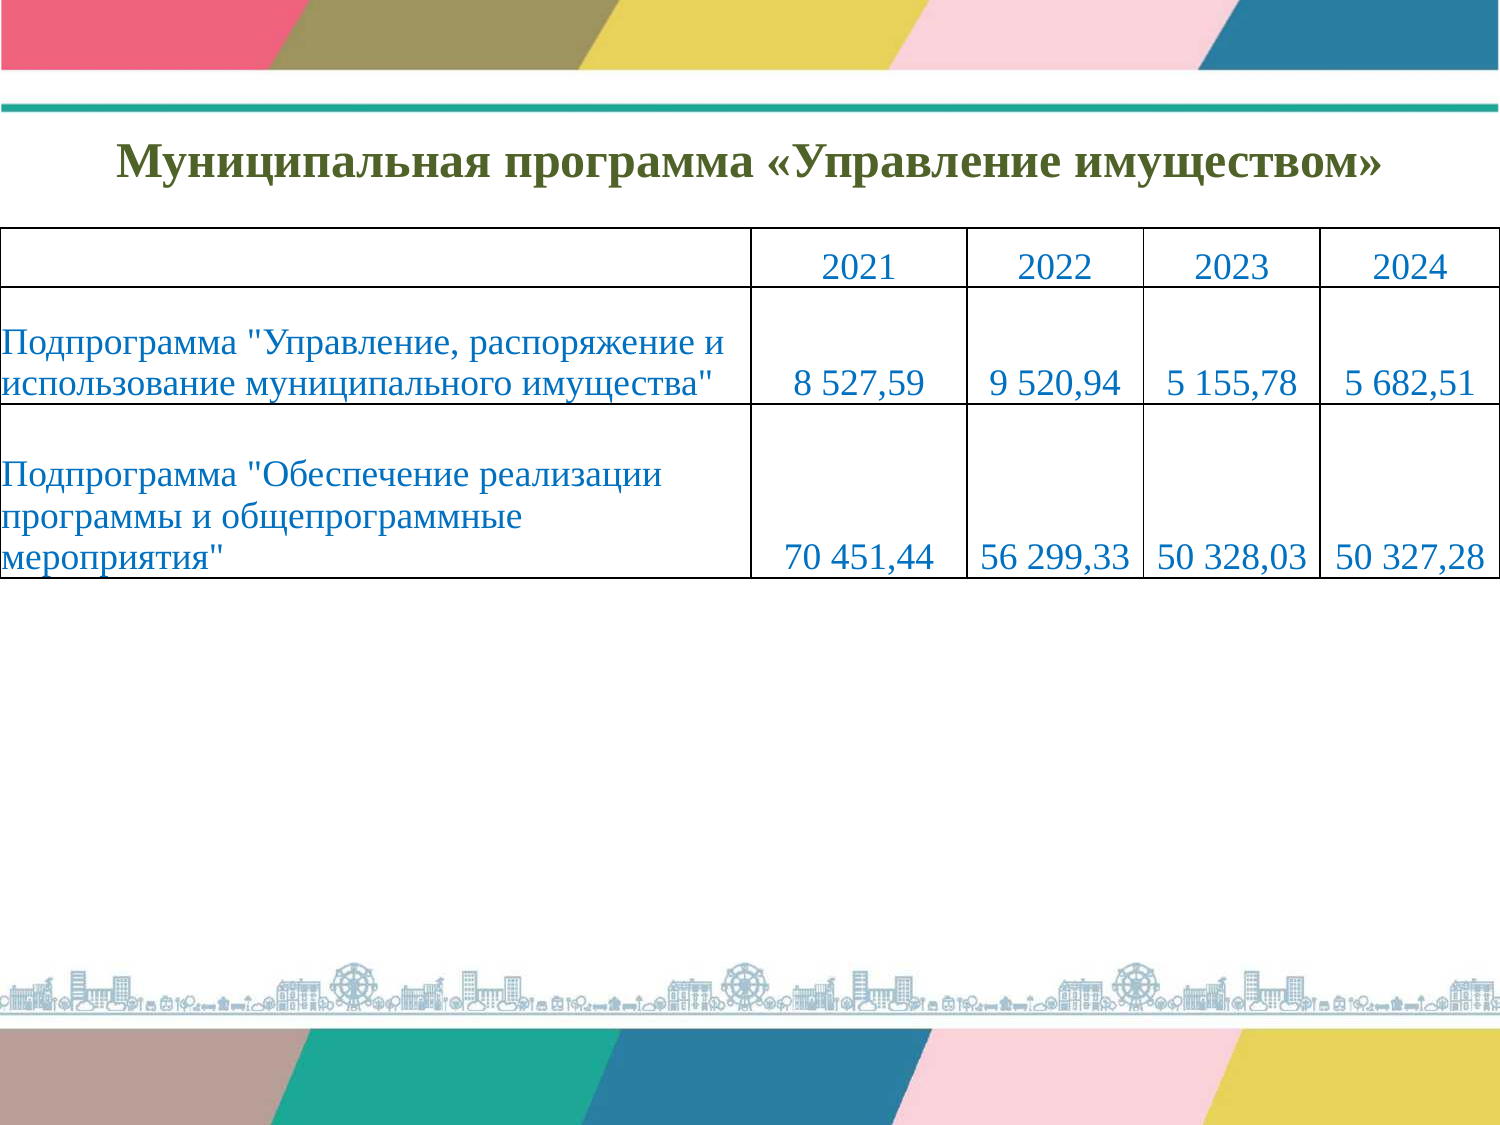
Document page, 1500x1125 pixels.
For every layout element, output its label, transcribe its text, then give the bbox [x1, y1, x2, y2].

table_cell 50 327,28 [1321, 405, 1499, 577]
picture [0, 962, 1500, 1125]
table_cell Подпрограмма "Обеспечение реализации программы и общепрограммные мероприятия" [1, 405, 750, 577]
table_cell 5 155,78 [1144, 288, 1319, 403]
table_cell 70 451,44 [752, 405, 966, 577]
table_cell 5 682,51 [1321, 288, 1499, 403]
table_cell 56 299,33 [968, 405, 1143, 577]
picture [0, 0, 1500, 115]
title Муниципальная программа «Управление имуществом» [0, 121, 1500, 227]
table_header 2024 [1321, 229, 1499, 286]
table_cell 9 520,94 [968, 288, 1143, 403]
table_header 2021 [752, 229, 966, 286]
table_cell 8 527,59 [752, 288, 966, 403]
table_header [1, 229, 750, 286]
table_header 2022 [968, 229, 1143, 286]
table_cell 50 328,03 [1144, 405, 1319, 577]
table_cell Подпрограмма "Управление, распоряжение и использование муниципального имущества" [1, 288, 750, 403]
table_header 2023 [1144, 229, 1319, 286]
